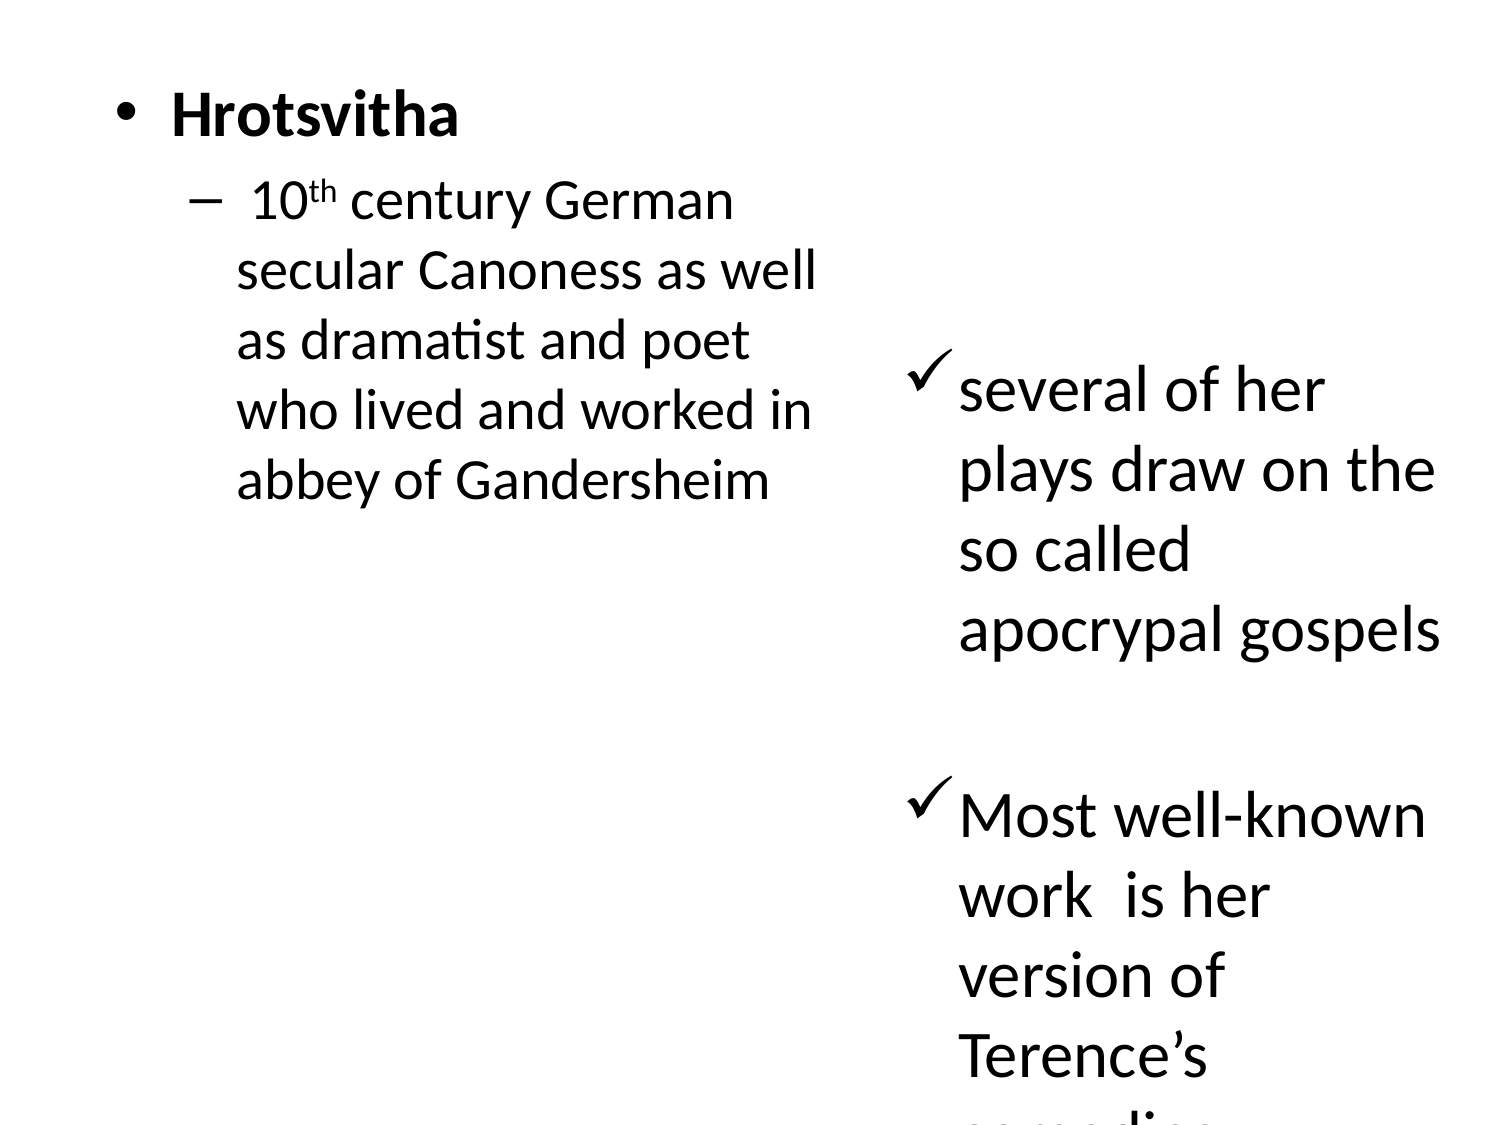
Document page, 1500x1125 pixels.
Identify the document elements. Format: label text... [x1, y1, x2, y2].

text_box Hrotsvitha 10th century German secular Canoness as well as dramatist and poet who lived and worked in abbey of Gandersheim [99, 62, 850, 519]
text_box several of her plays draw on the so called apocrypal gospels Most well-known work is her version of Terence’s comedies [887, 337, 1463, 1125]
